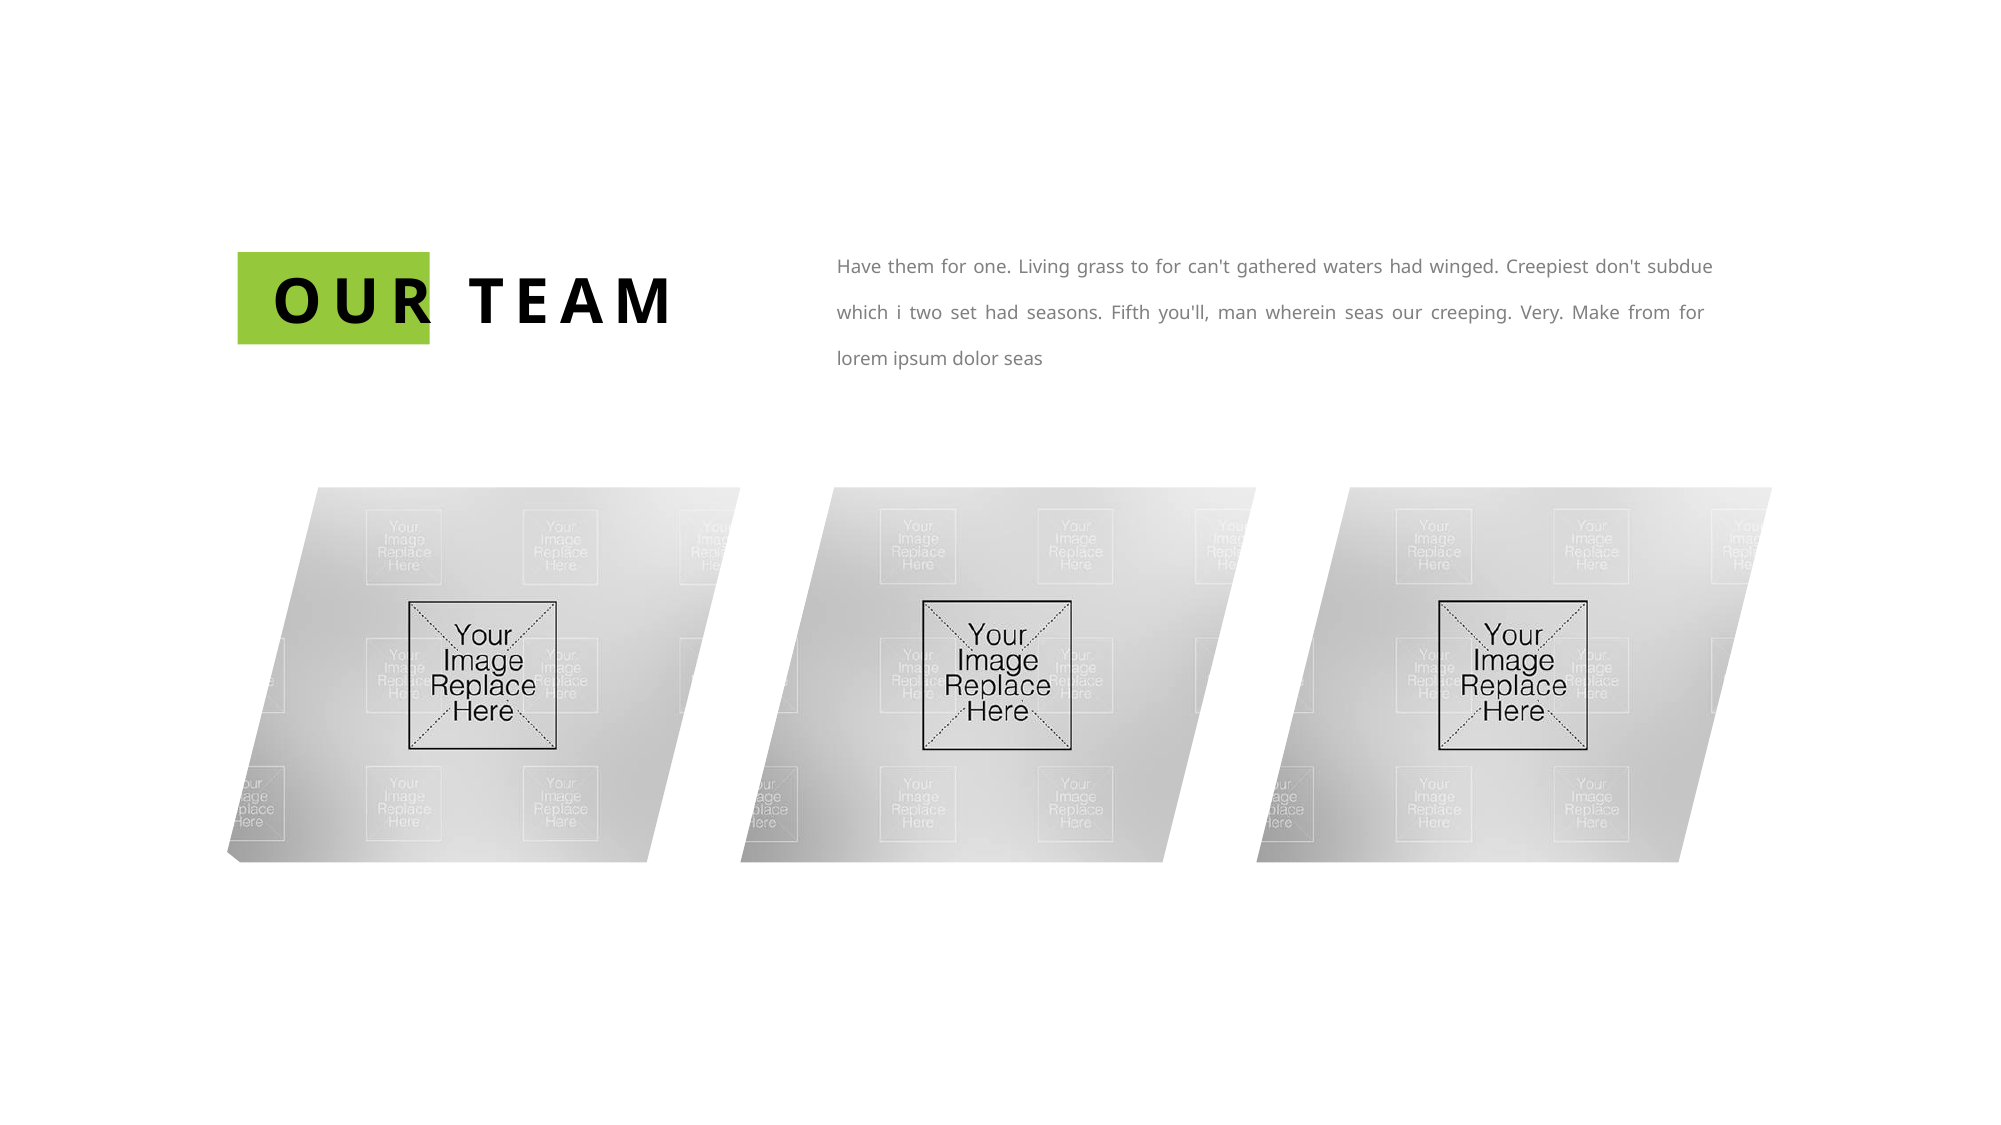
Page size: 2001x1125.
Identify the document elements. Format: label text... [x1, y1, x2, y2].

text_box Have them for one. Living grass to for can't gathered waters had winged. Creepiest don't subdue which i two set had seasons. Fifth you'll, man wherein seas our creeping. Very. Make from for lorem ipsum dolor seas [822, 224, 1727, 377]
picture [227, 487, 1773, 863]
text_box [237, 252, 741, 345]
